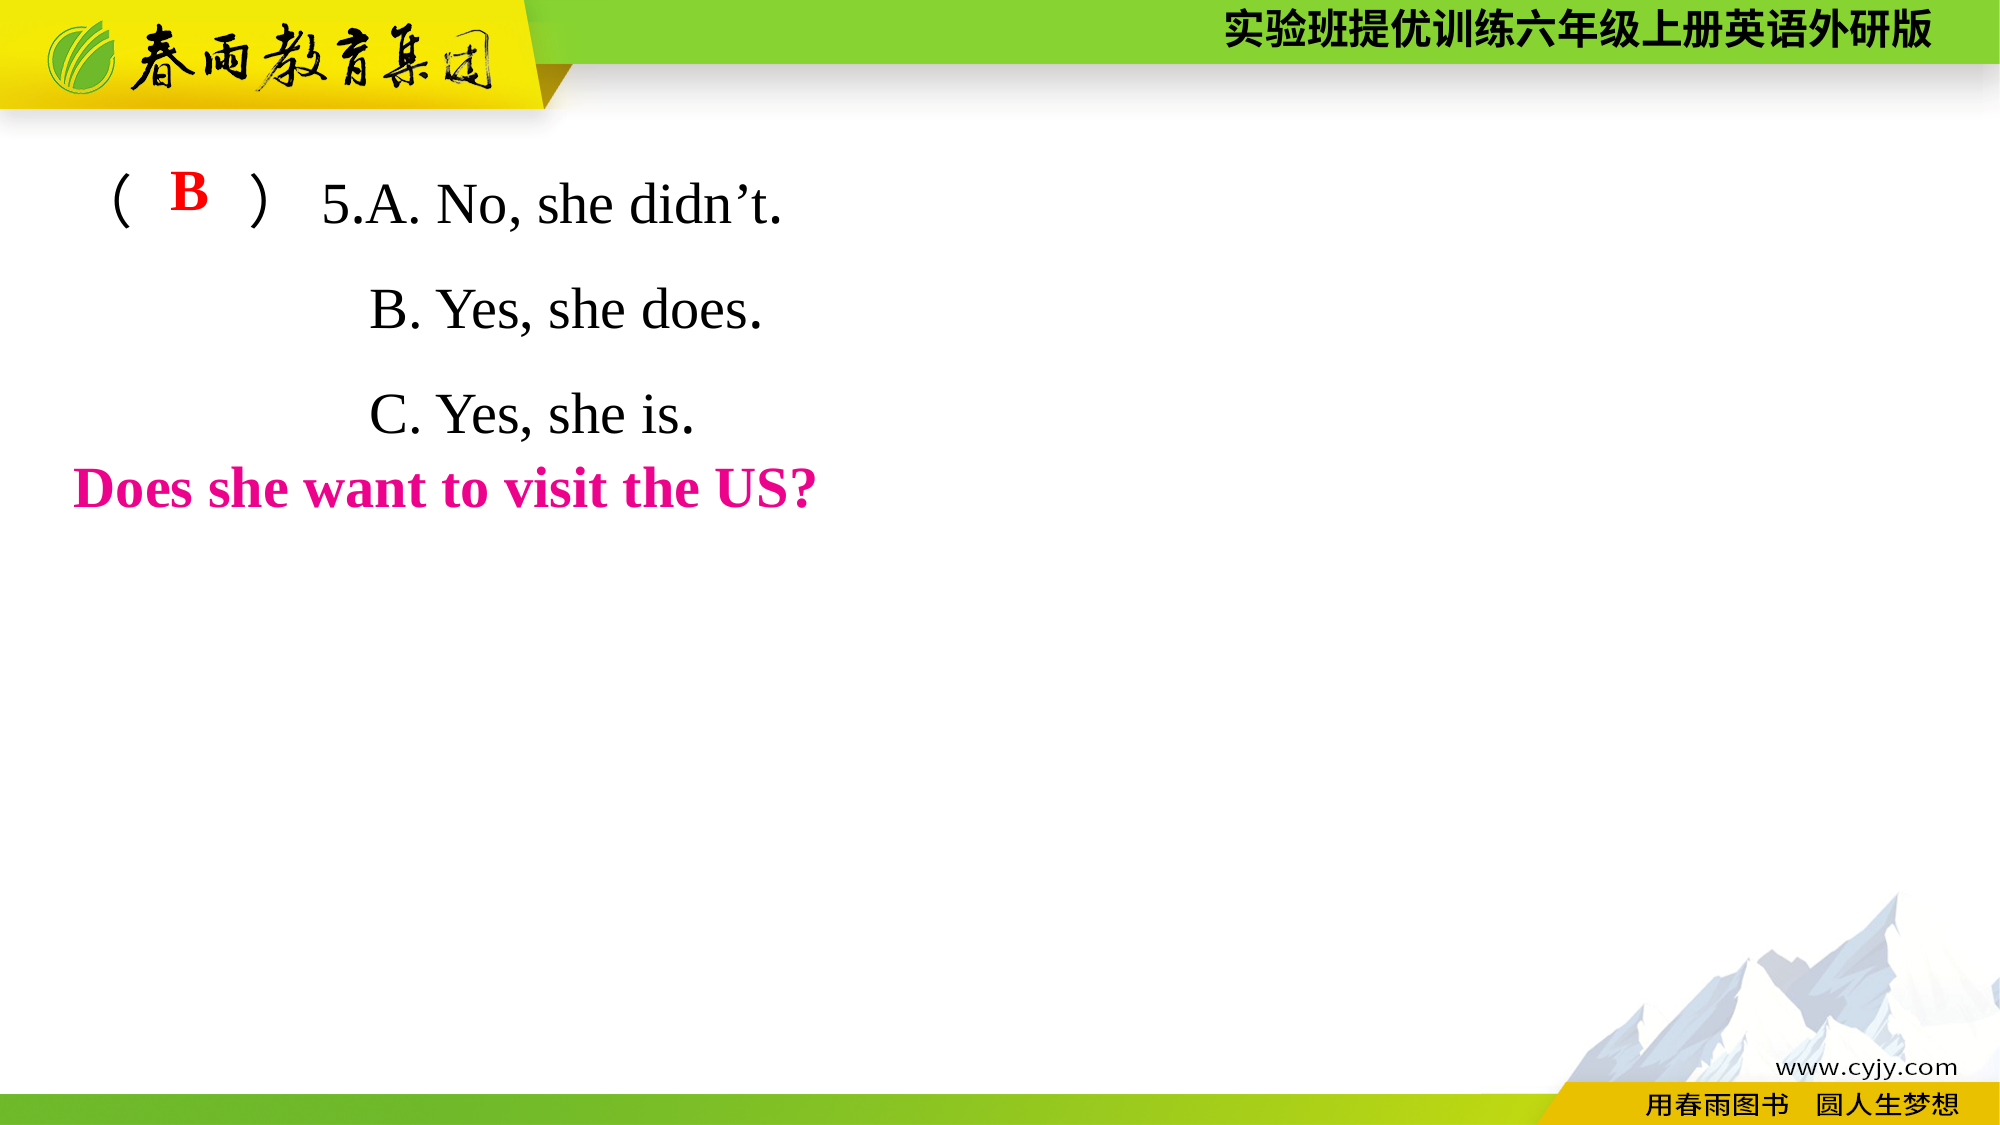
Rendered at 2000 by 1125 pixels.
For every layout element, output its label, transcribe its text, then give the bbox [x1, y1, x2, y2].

picture [0, 0, 2000, 1125]
text_box Does she want to visit the US? [59, 442, 874, 527]
text_box B [155, 144, 225, 230]
list （ ）5.A. No, she didn’t. B. Yes, she does. C. Yes, she is. [59, 122, 1944, 443]
